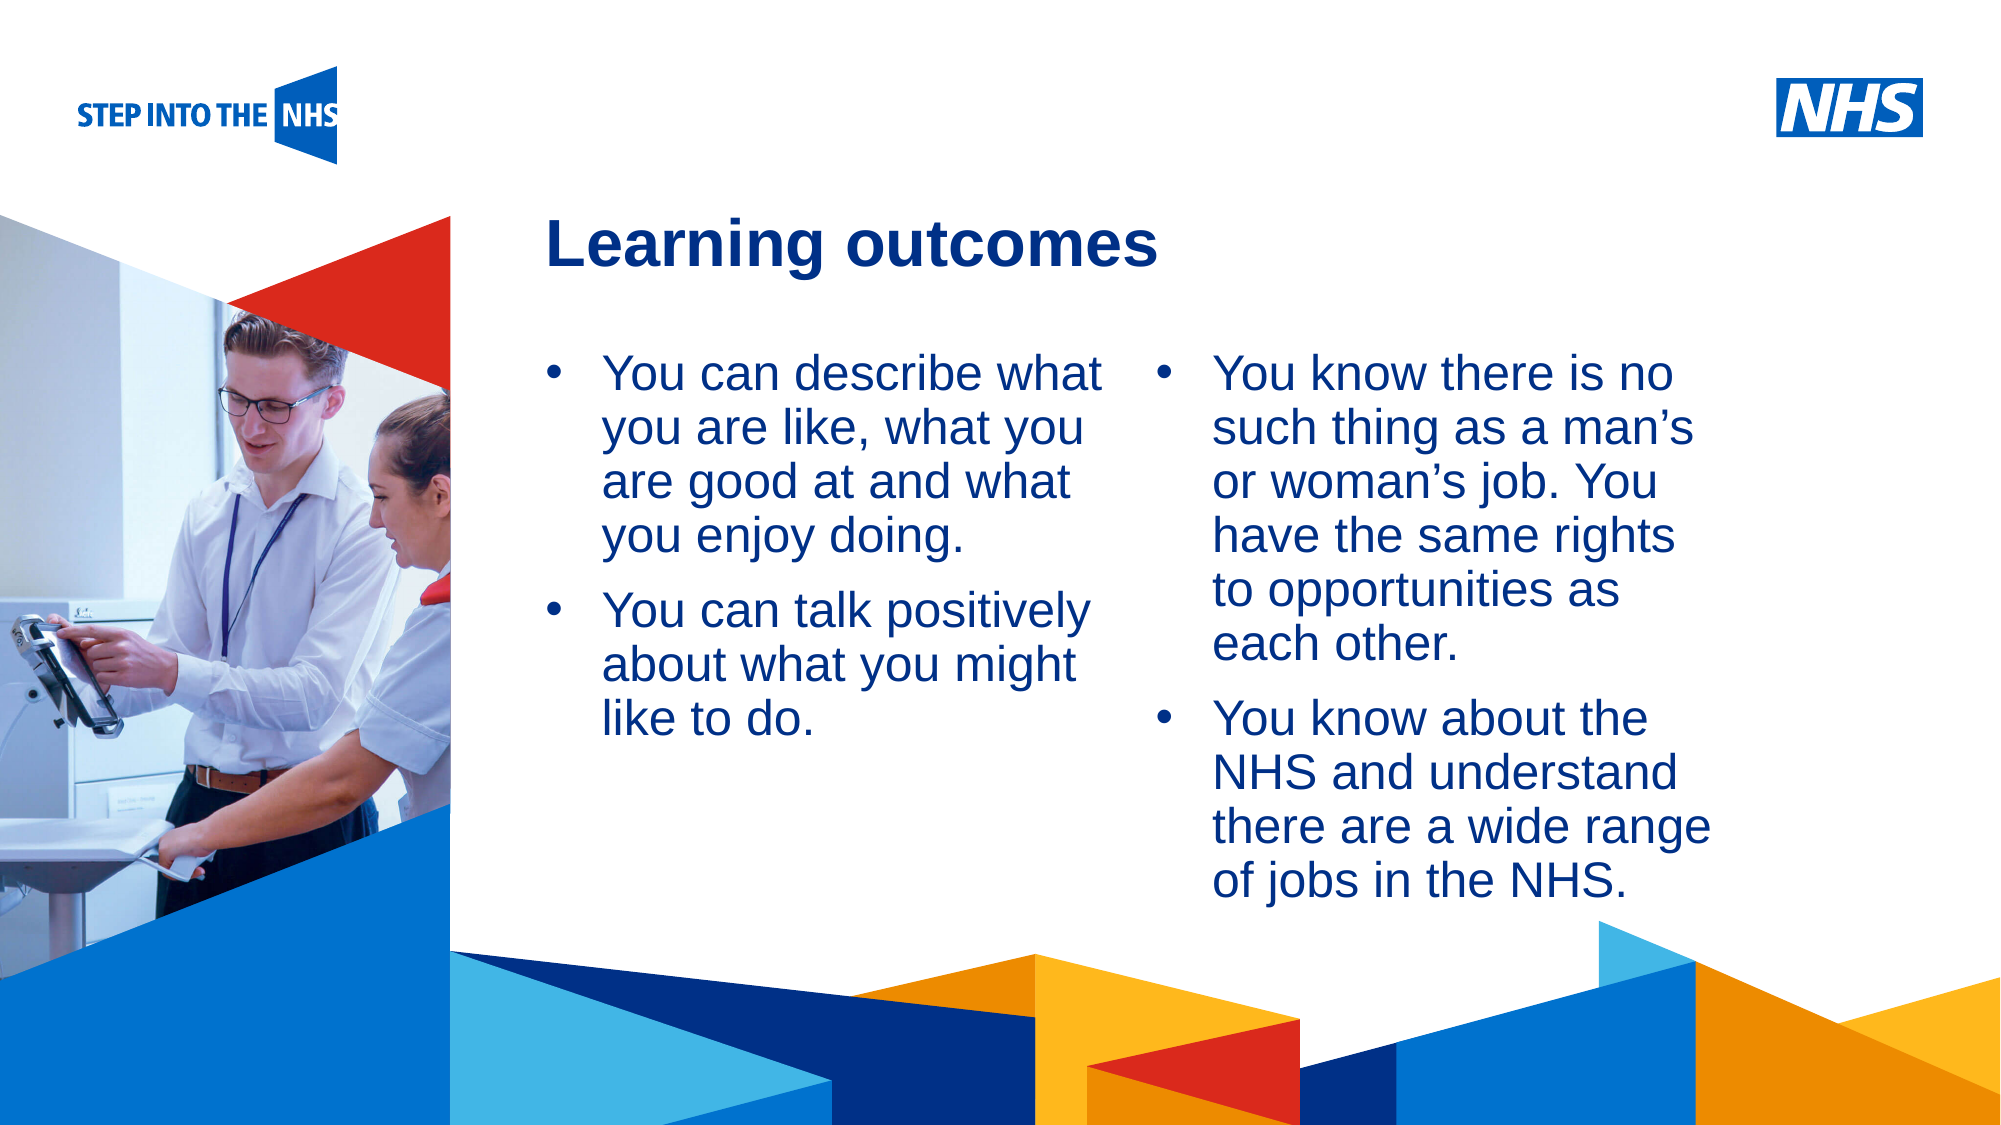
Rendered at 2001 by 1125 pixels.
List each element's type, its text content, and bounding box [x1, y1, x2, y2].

list You can describe what you are like, what you are good at and what you enjoy doing. You can talk positively about what you might like to do. You know there is no such thing as a man’s or woman’s job. You have the same rights to opportunities as each other. You know about the NHS and understand there are a wide range of jobs in the NHS. [545, 347, 1767, 917]
picture [0, 214, 451, 981]
title Learning outcomes [545, 208, 1672, 296]
